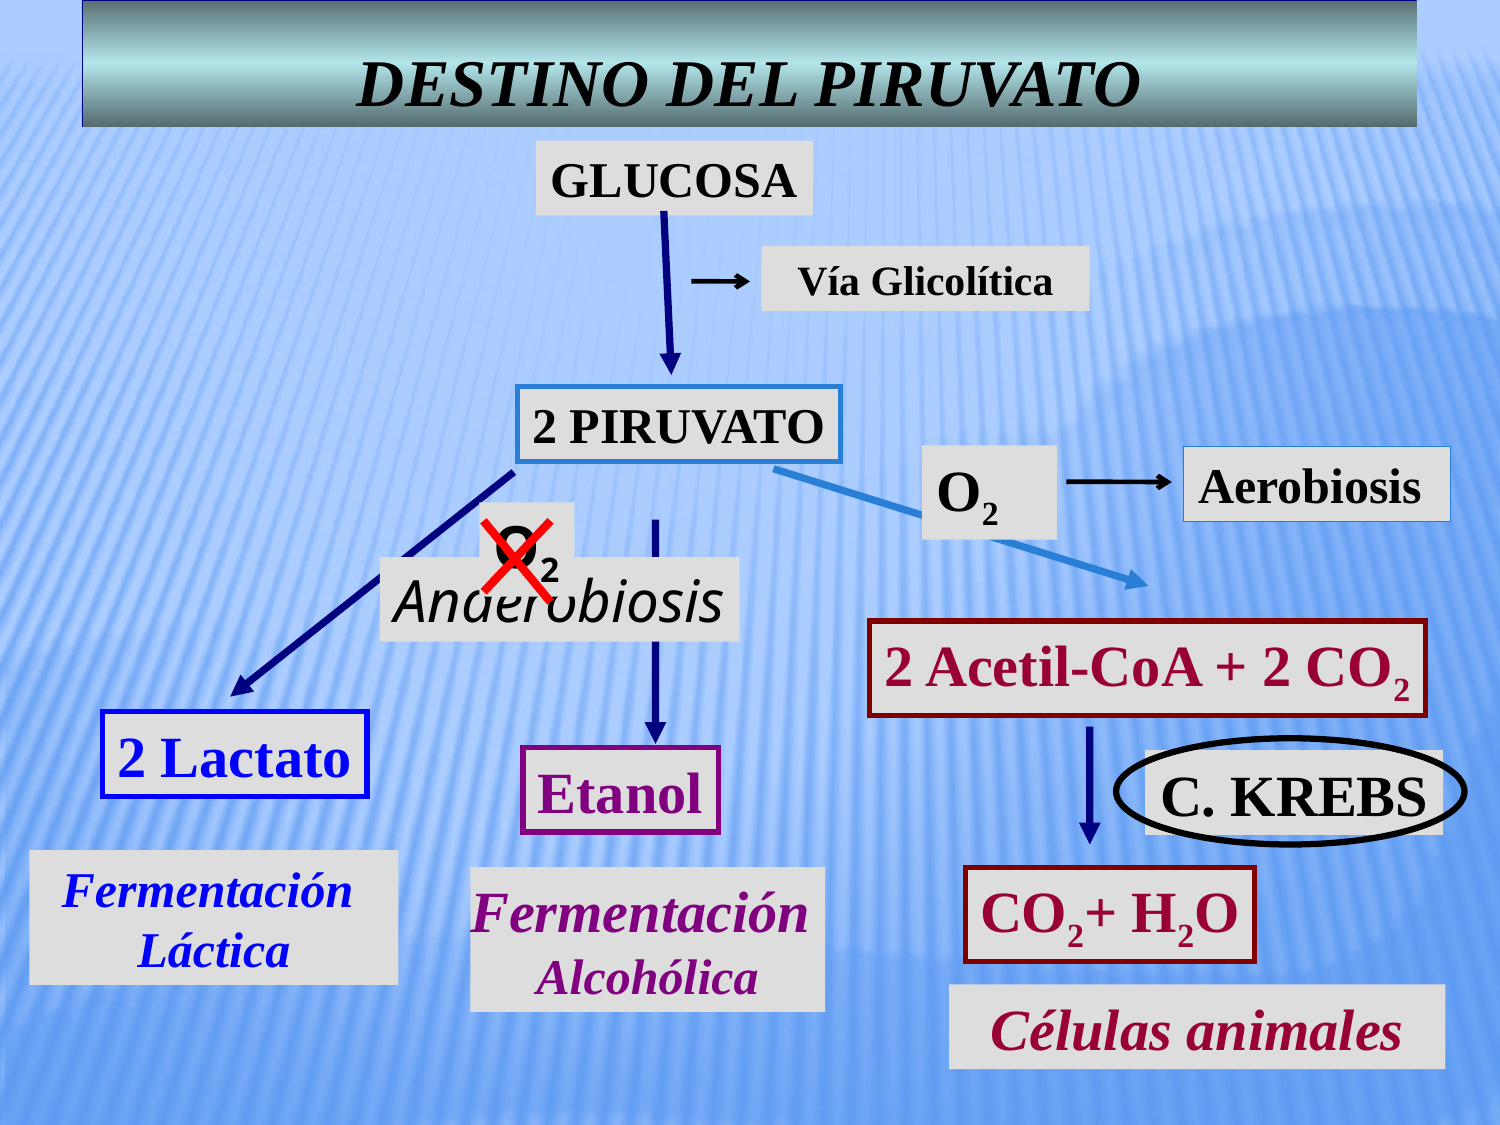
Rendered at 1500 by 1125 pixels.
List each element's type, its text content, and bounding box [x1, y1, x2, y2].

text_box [1115, 737, 1465, 845]
text_box [1001, 540, 1149, 589]
text_box GLUCOSA [536, 140, 813, 216]
text_box [649, 659, 662, 744]
text_box DESTINO DEL PIRUVATO [81, 0, 1417, 127]
text_box 2 PIRUVATO [517, 386, 841, 462]
text_box Etanol [522, 747, 719, 833]
text_box Vía Glicolítica [761, 246, 1090, 311]
text_box Fermentación Alcohólica [470, 867, 826, 1012]
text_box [375, 501, 745, 643]
text_box Células animales [949, 984, 1446, 1070]
text_box O2 [921, 445, 1057, 540]
text_box [663, 210, 677, 376]
text_box [230, 589, 365, 697]
text_box Aerobiosis [1183, 446, 1451, 522]
text_box [1083, 726, 1097, 845]
text_box 2 Acetil-CoA + 2 CO2 [869, 621, 1426, 716]
text_box 2 Lactato [102, 711, 367, 797]
text_box CO2+ H2O [965, 867, 1255, 962]
text_box Fermentación Láctica [29, 850, 399, 985]
